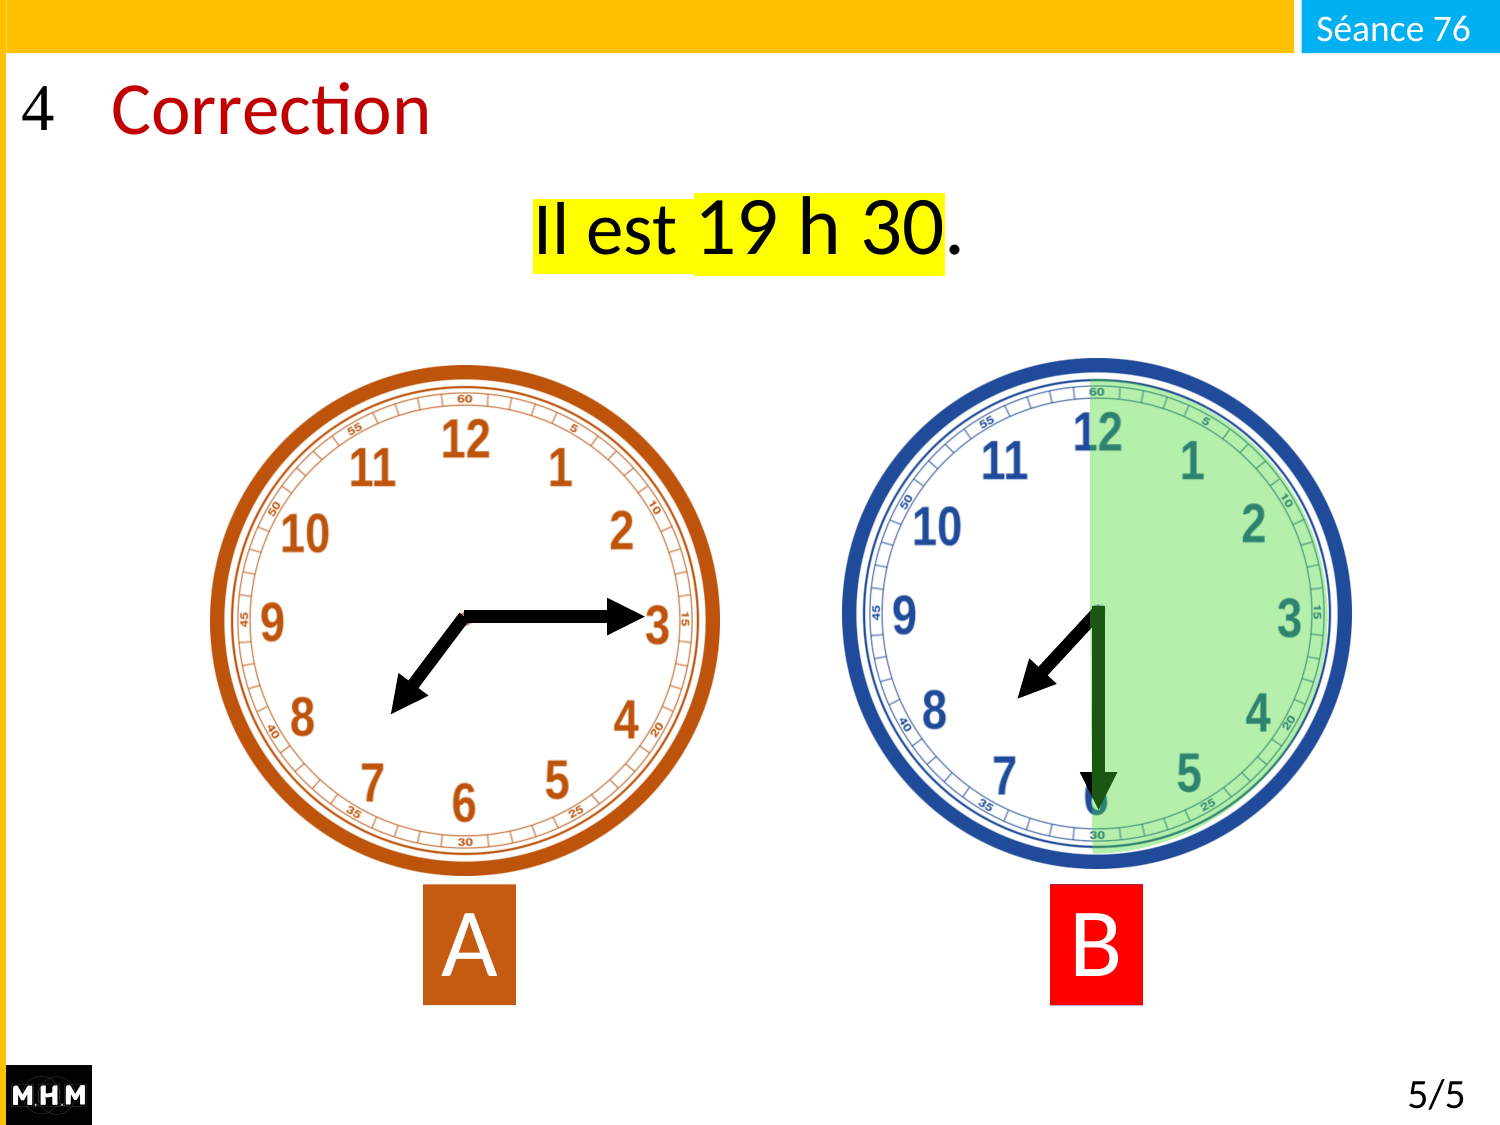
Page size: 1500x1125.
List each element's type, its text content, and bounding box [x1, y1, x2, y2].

list 5/5 [1373, 1064, 1500, 1125]
text_box B [1050, 884, 1143, 1006]
picture [6, 1065, 92, 1125]
title Correction [96, 60, 1391, 160]
picture [841, 358, 1351, 869]
text_box Il est 19 h 30. [518, 167, 1187, 289]
picture [210, 365, 720, 876]
text_box A [423, 884, 516, 1006]
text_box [390, 616, 465, 715]
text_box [1017, 613, 1097, 699]
